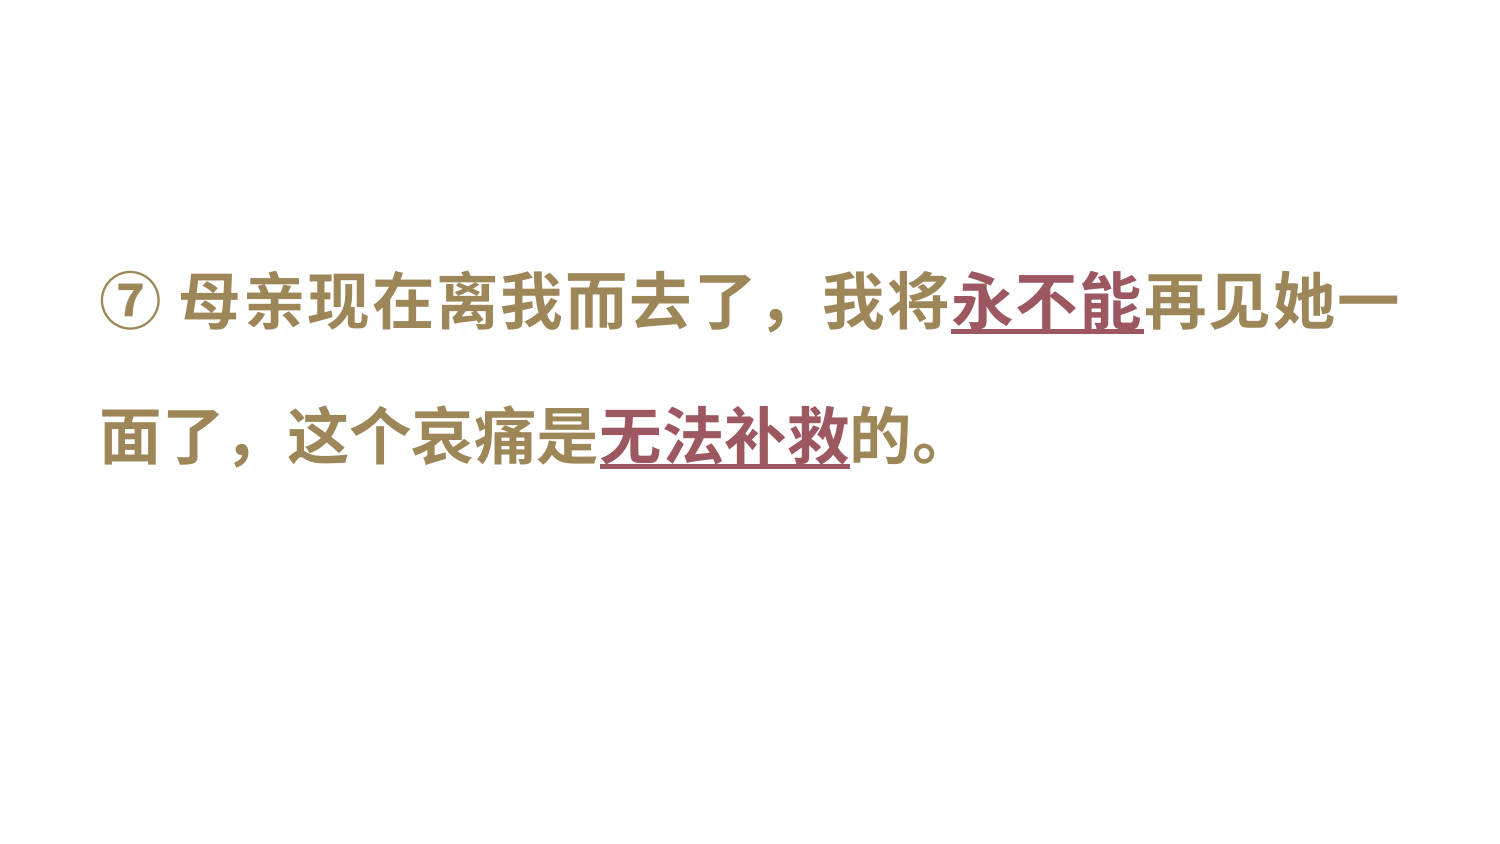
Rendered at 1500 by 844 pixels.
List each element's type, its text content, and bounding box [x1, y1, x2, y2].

text_box ⑦母亲现在离我而去了，我将永不能再见她一面了，这个哀痛是无法补救的。 [88, 196, 1412, 478]
